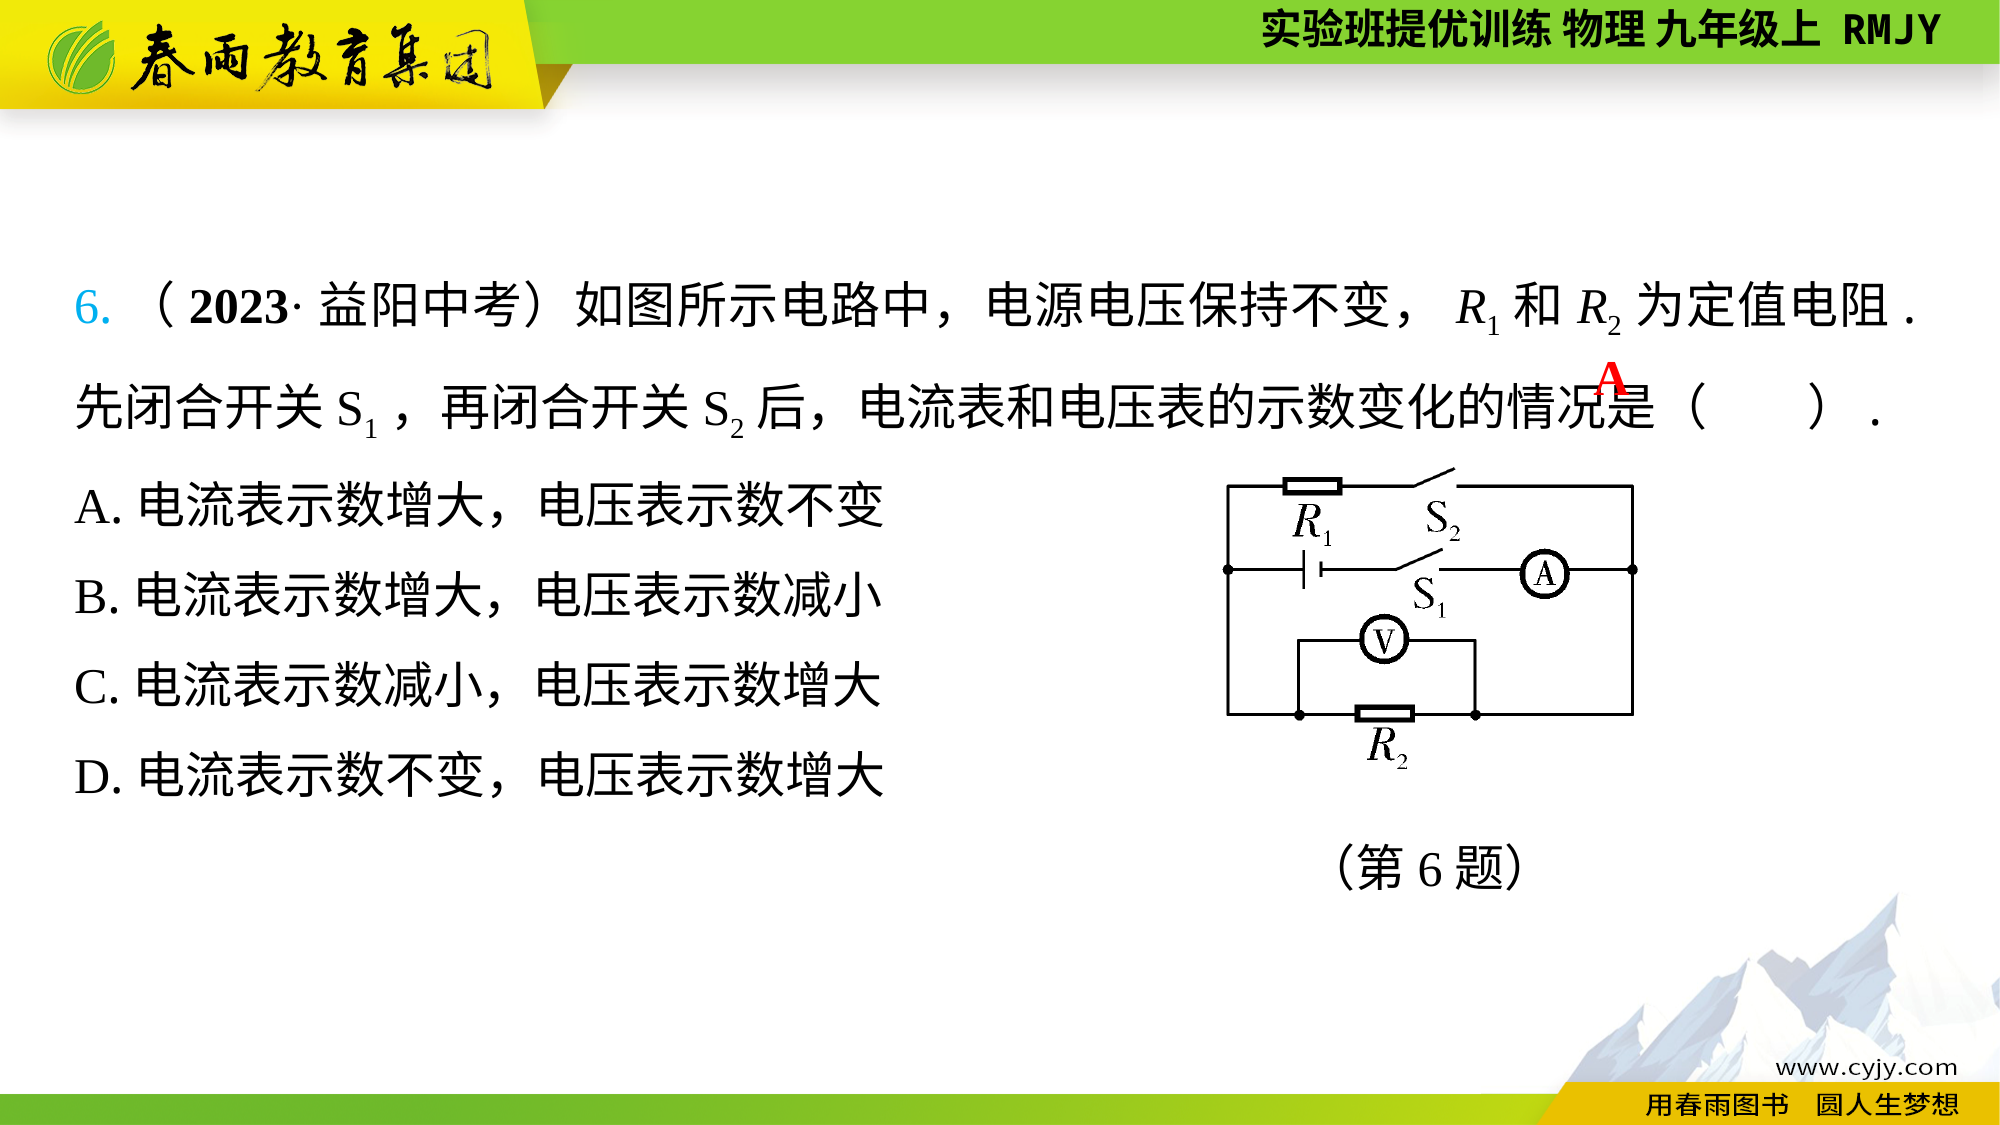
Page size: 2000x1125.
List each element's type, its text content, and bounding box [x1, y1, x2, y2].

list 6.（2023·益阳中考）如图所示电路中，电源电压保持不变，R1和R2为定值电阻.先闭合开关S1，再闭合开关S2后，电流表和电压表的示数变化的情况是（ ）. A.电流表示数增大，电压表示数不变 B.电流表示数增大，电压表示数减小 C.电流表示数减小，电压表示数增大 D.电流表示数不变，电压表示数增大 [59, 231, 1944, 793]
text_box A [1578, 337, 1645, 413]
picture [0, 0, 2000, 1125]
text_box （第6题） [1290, 798, 1570, 904]
